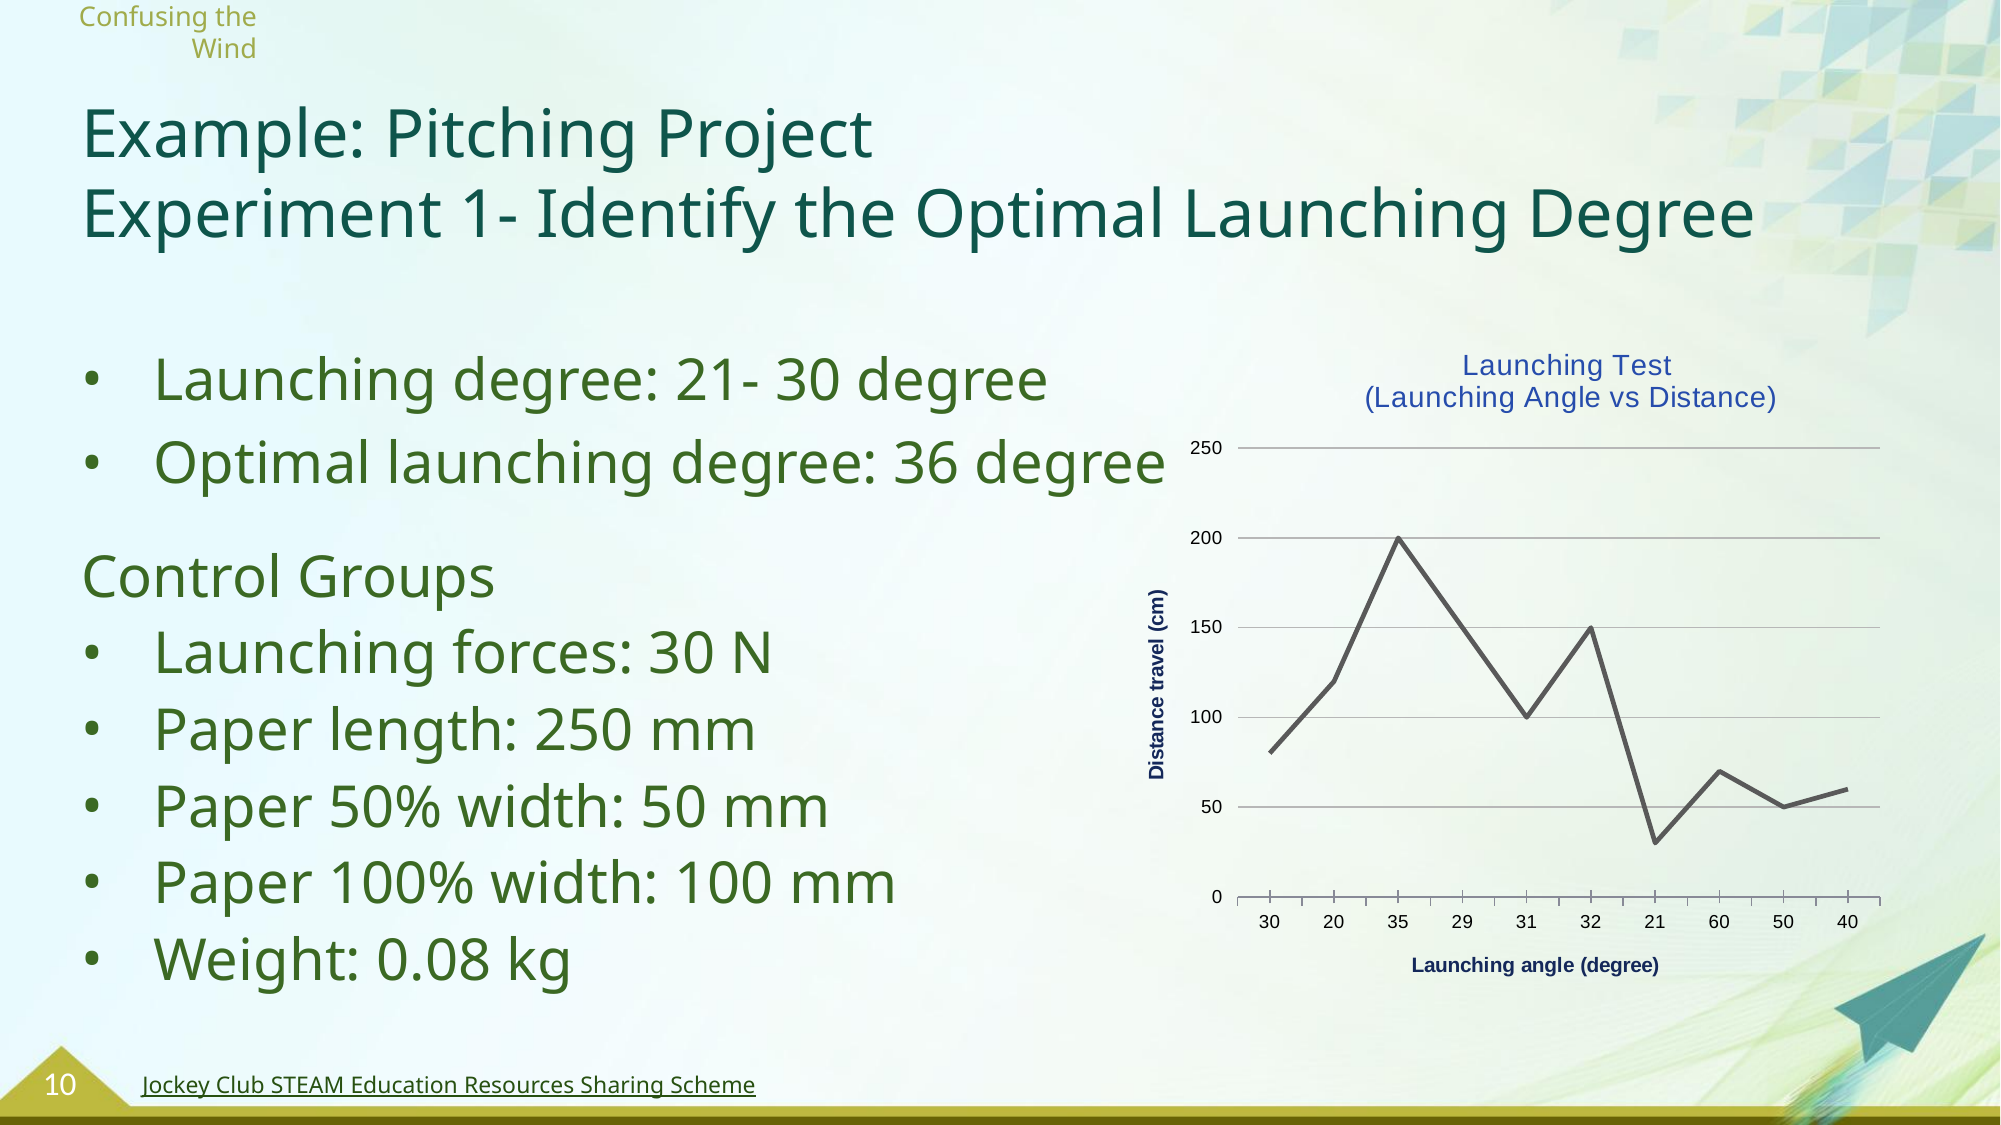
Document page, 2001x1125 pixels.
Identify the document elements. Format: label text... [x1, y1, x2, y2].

slide_number 10 [18, 1052, 101, 1113]
picture [0, 0, 2001, 1125]
chart [1111, 318, 1896, 1009]
title Example: Pitching Project Experiment 1- Identify the Optimal Launching Degree [61, 63, 1878, 279]
list Launching degree: 21- 30 degree Optimal launching degree: 36 degree Control Groups Launching forces: 30 N Paper length: 250 mm Paper 50% width: 50 mm Paper 100% width: 100 mm Weight: 0.08 kg [61, 318, 1109, 1009]
